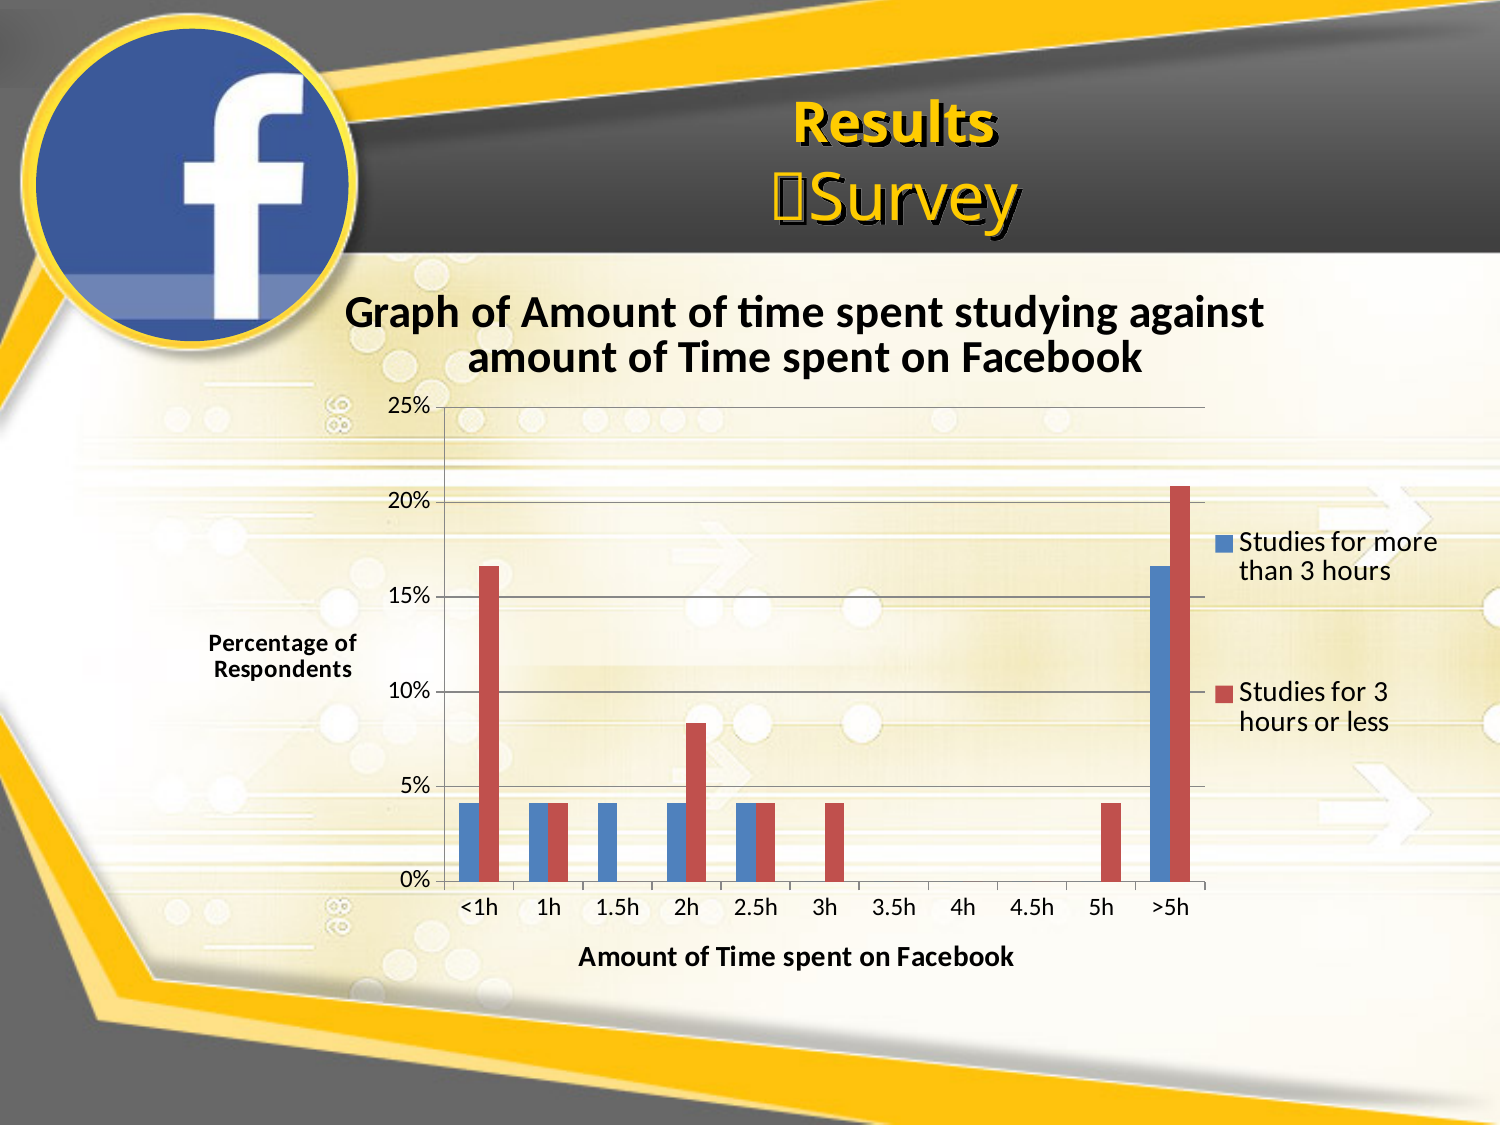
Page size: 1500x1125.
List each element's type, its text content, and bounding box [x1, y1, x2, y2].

chart [170, 279, 1471, 1012]
picture [0, 0, 1500, 1125]
title Results Survey [362, 87, 1426, 233]
